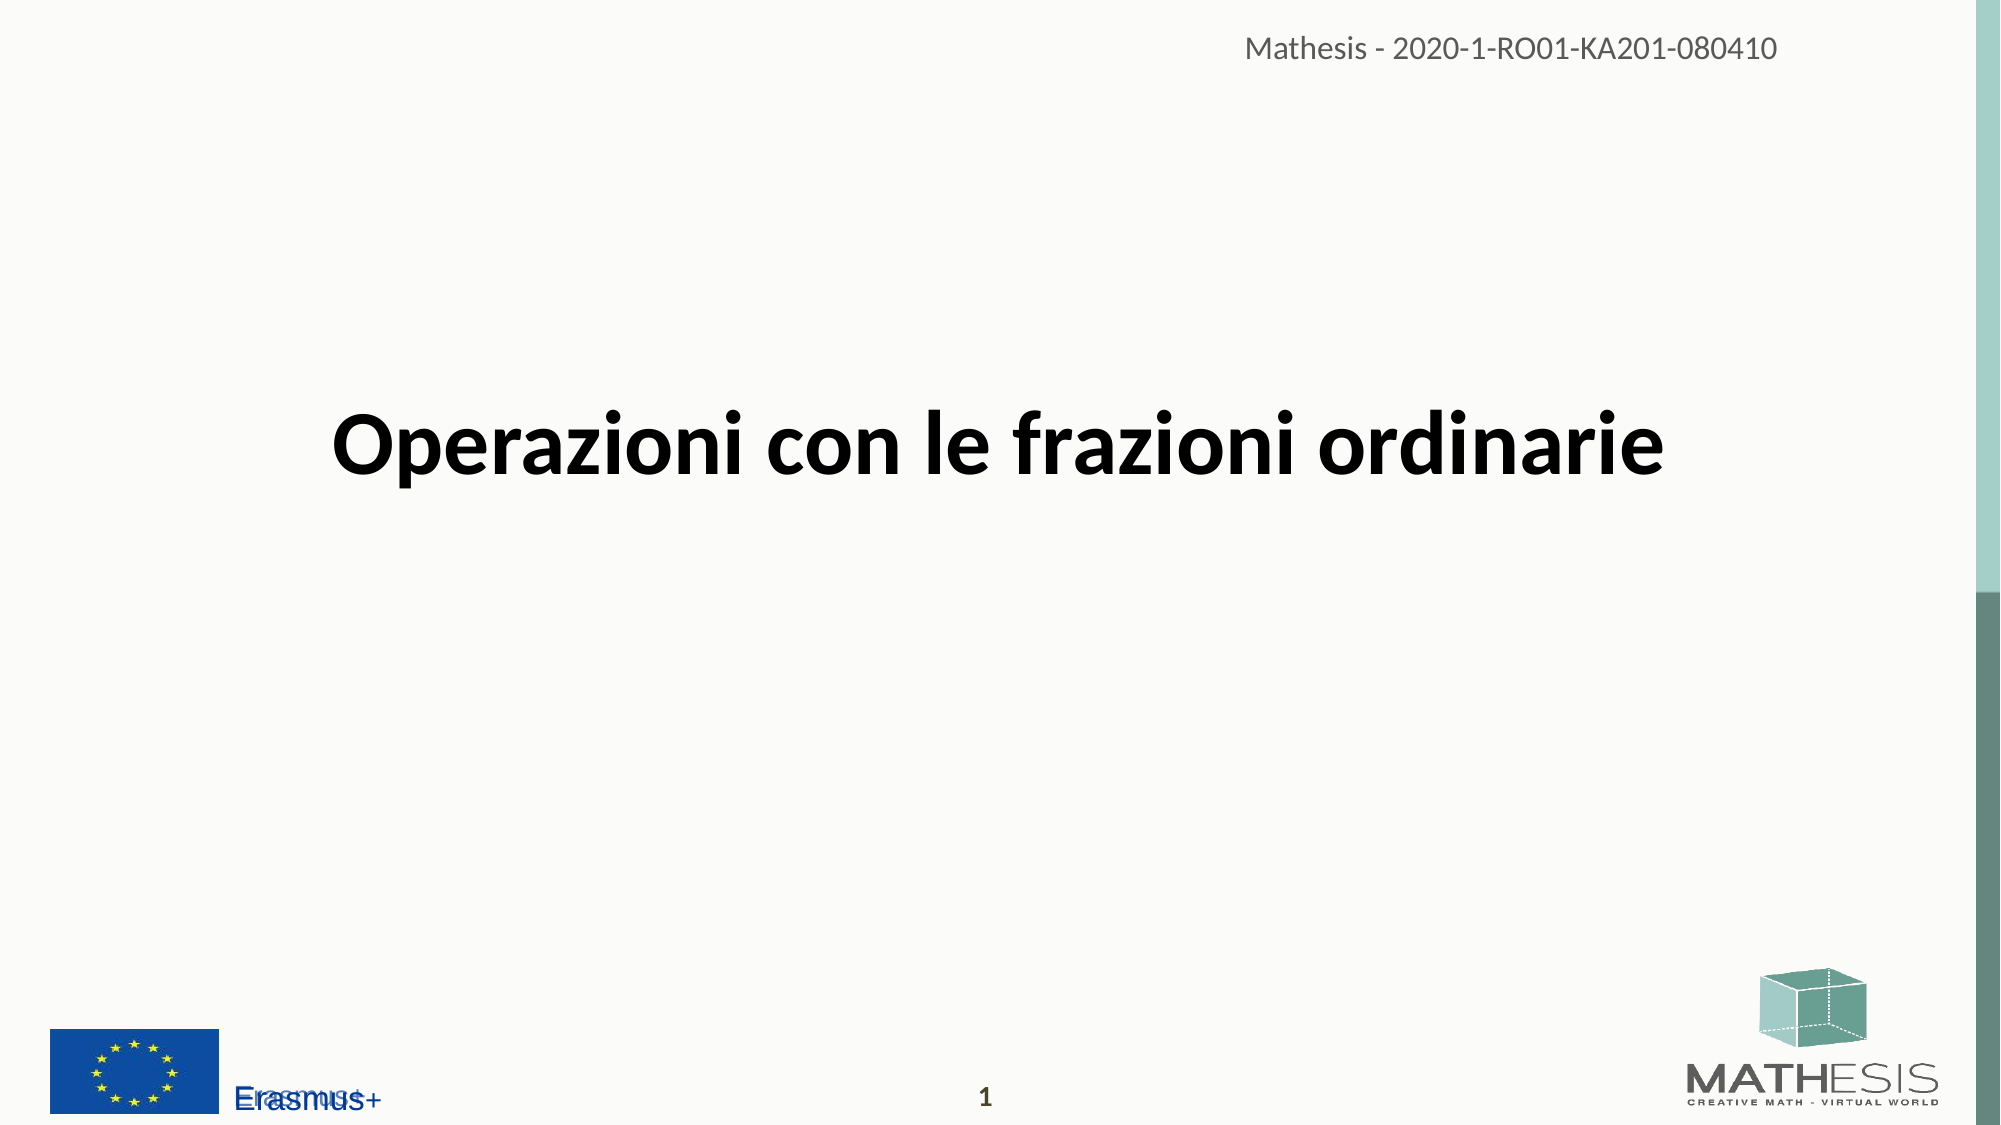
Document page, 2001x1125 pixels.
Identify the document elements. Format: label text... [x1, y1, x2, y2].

picture [50, 1029, 219, 1114]
title Operazioni con le frazioni ordinarie [99, 375, 1900, 563]
